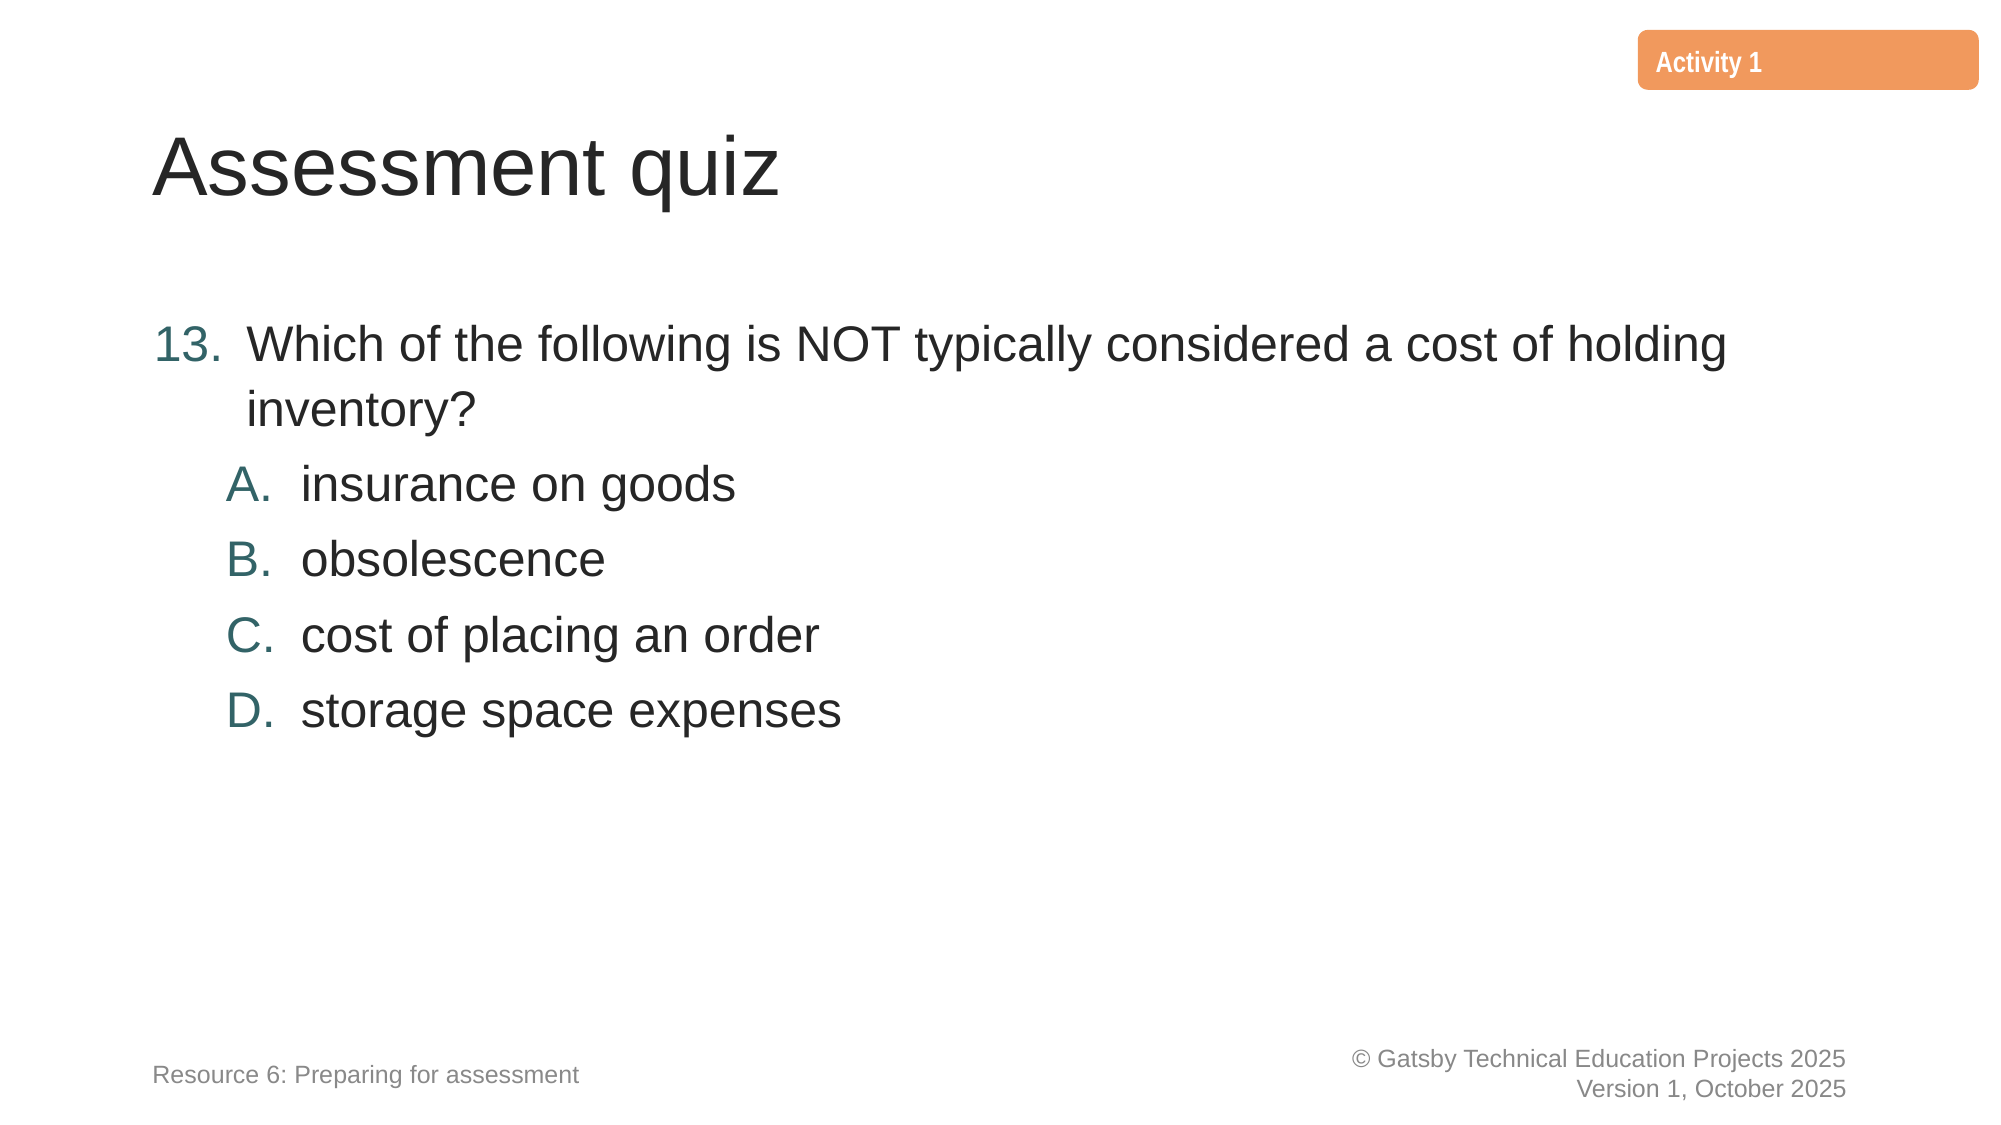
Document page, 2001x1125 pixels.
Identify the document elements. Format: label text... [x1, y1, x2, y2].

text_box Activity 1 [1637, 29, 1979, 90]
title Assessment quiz [137, 59, 1863, 278]
text_box Which of the following is NOT typically considered a cost of holding inventory? insurance on goods obsolescence cost of placing an order storage space expenses [137, 299, 1881, 1014]
list Resource 6: Preparing for assessment [137, 1042, 829, 1103]
